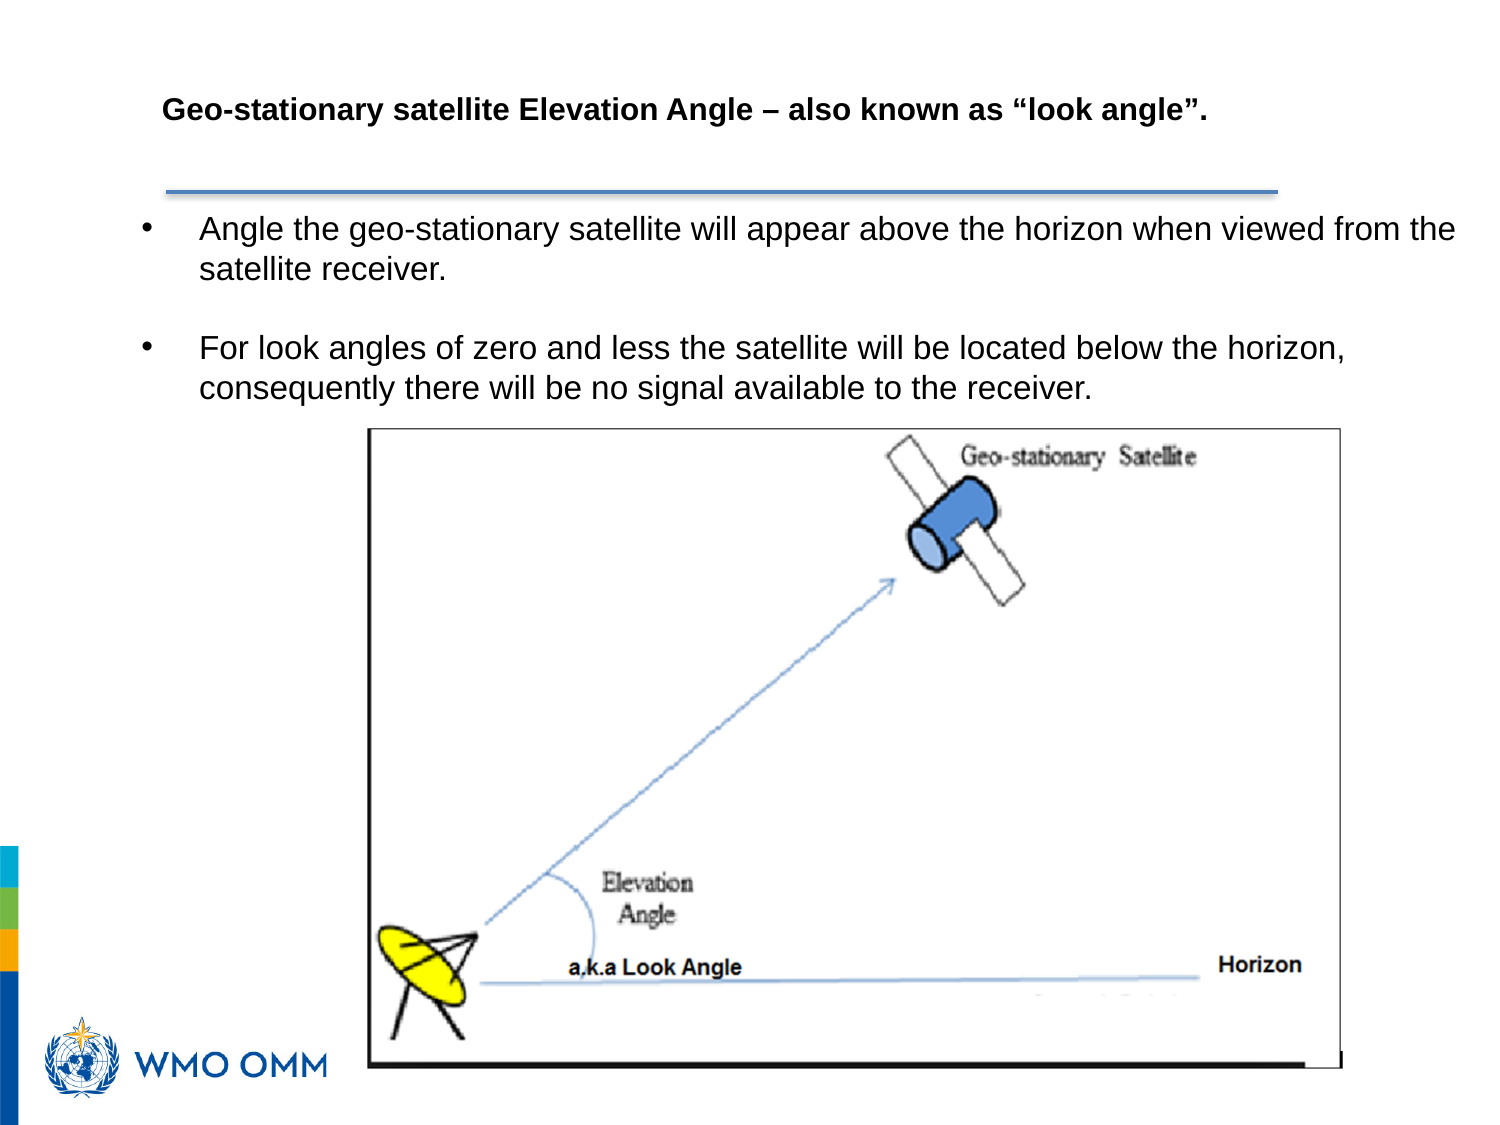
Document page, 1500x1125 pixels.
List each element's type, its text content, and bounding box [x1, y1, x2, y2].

title Geo-stationary satellite Elevation Angle – also known as “look angle”. [146, 64, 1257, 188]
text_box Angle the geo-stationary satellite will appear above the horizon when viewed from the satellite receiver. For look angles of zero and less the satellite will be located below the horizon, consequently there will be no signal available to the receiver. [126, 193, 1477, 420]
picture [0, 845, 327, 1125]
picture [355, 419, 1350, 1080]
